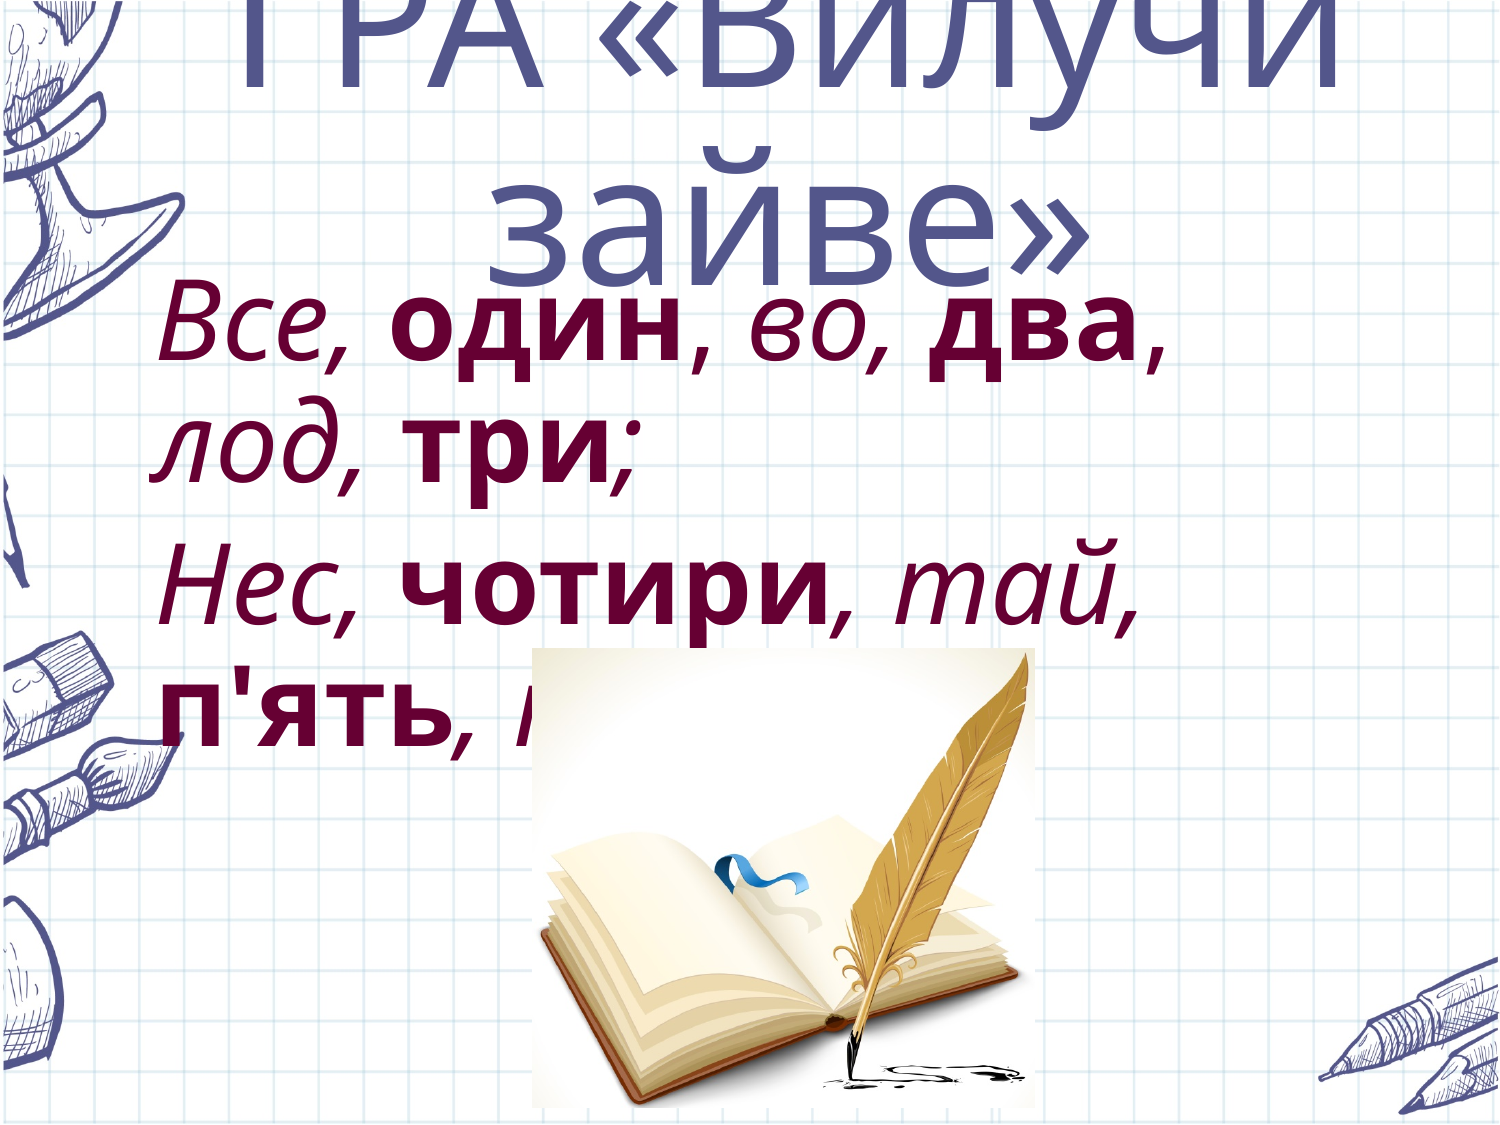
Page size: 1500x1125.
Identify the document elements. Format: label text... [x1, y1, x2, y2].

list Все, один, во, два, лод, три; Нес, чотири, тай, п'ять, ко; [139, 256, 1434, 970]
picture [0, 0, 1500, 1125]
title ГРА «Вилучи зайве» [143, 18, 1438, 236]
